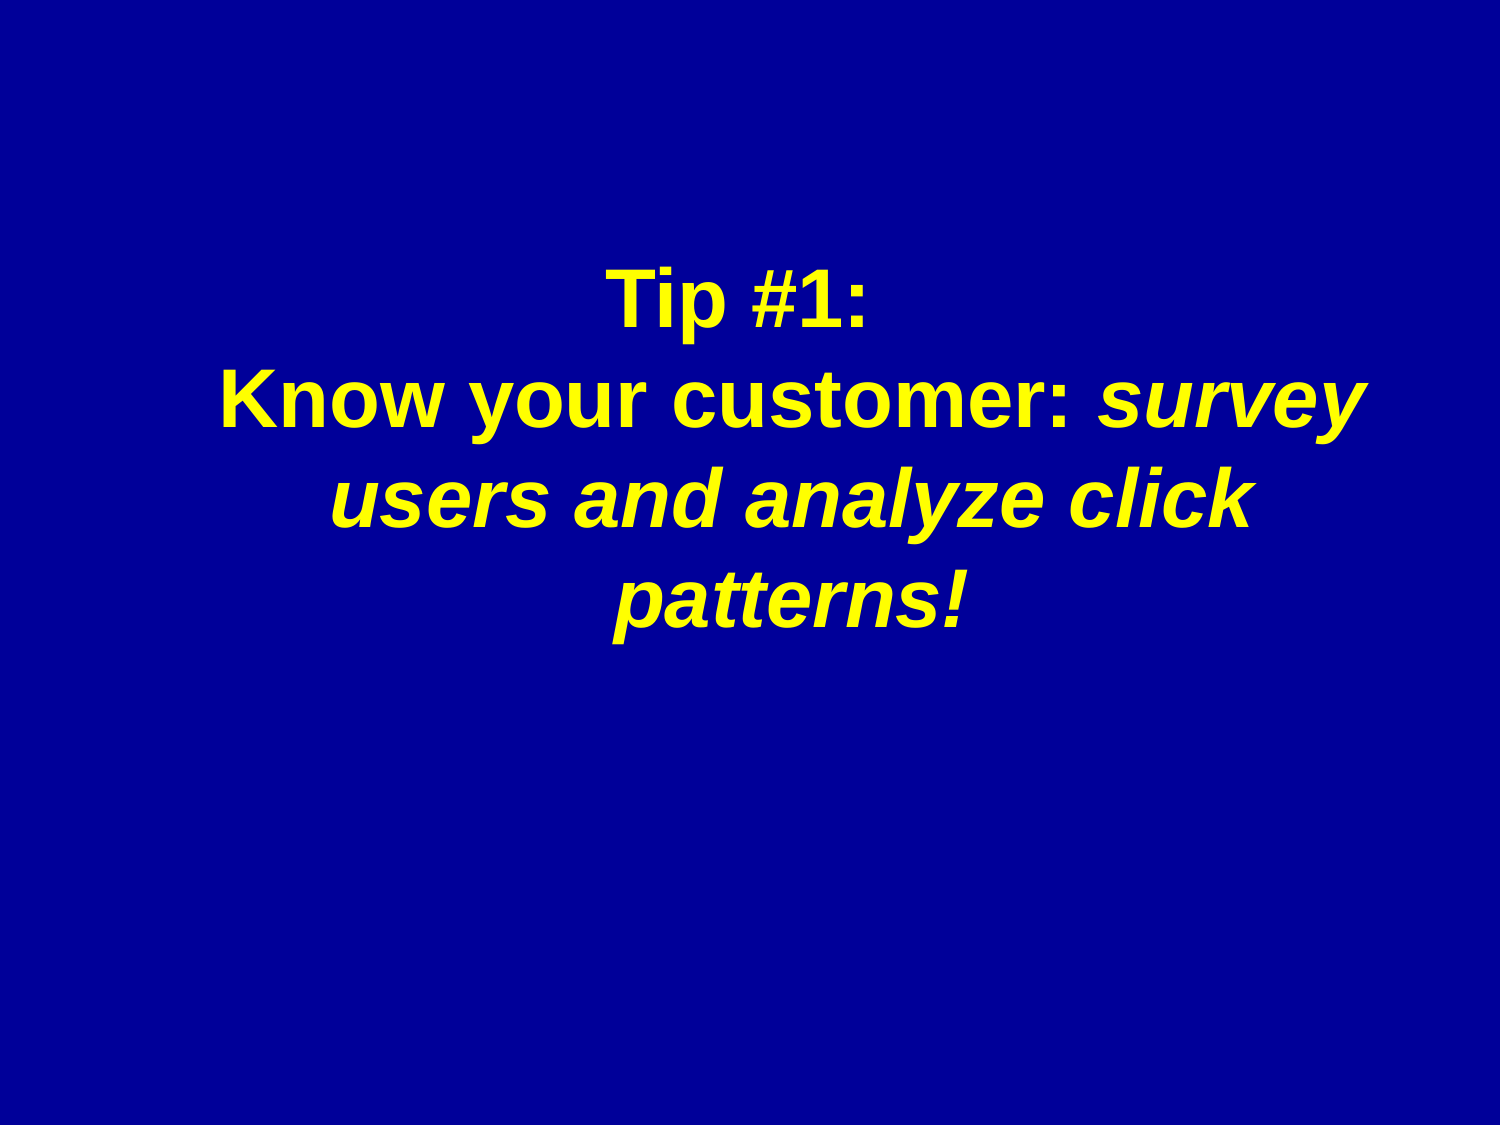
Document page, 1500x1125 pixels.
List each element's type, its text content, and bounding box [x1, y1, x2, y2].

title Tip #1: Know your customer: survey users and analyze click patterns! [74, 349, 1426, 538]
